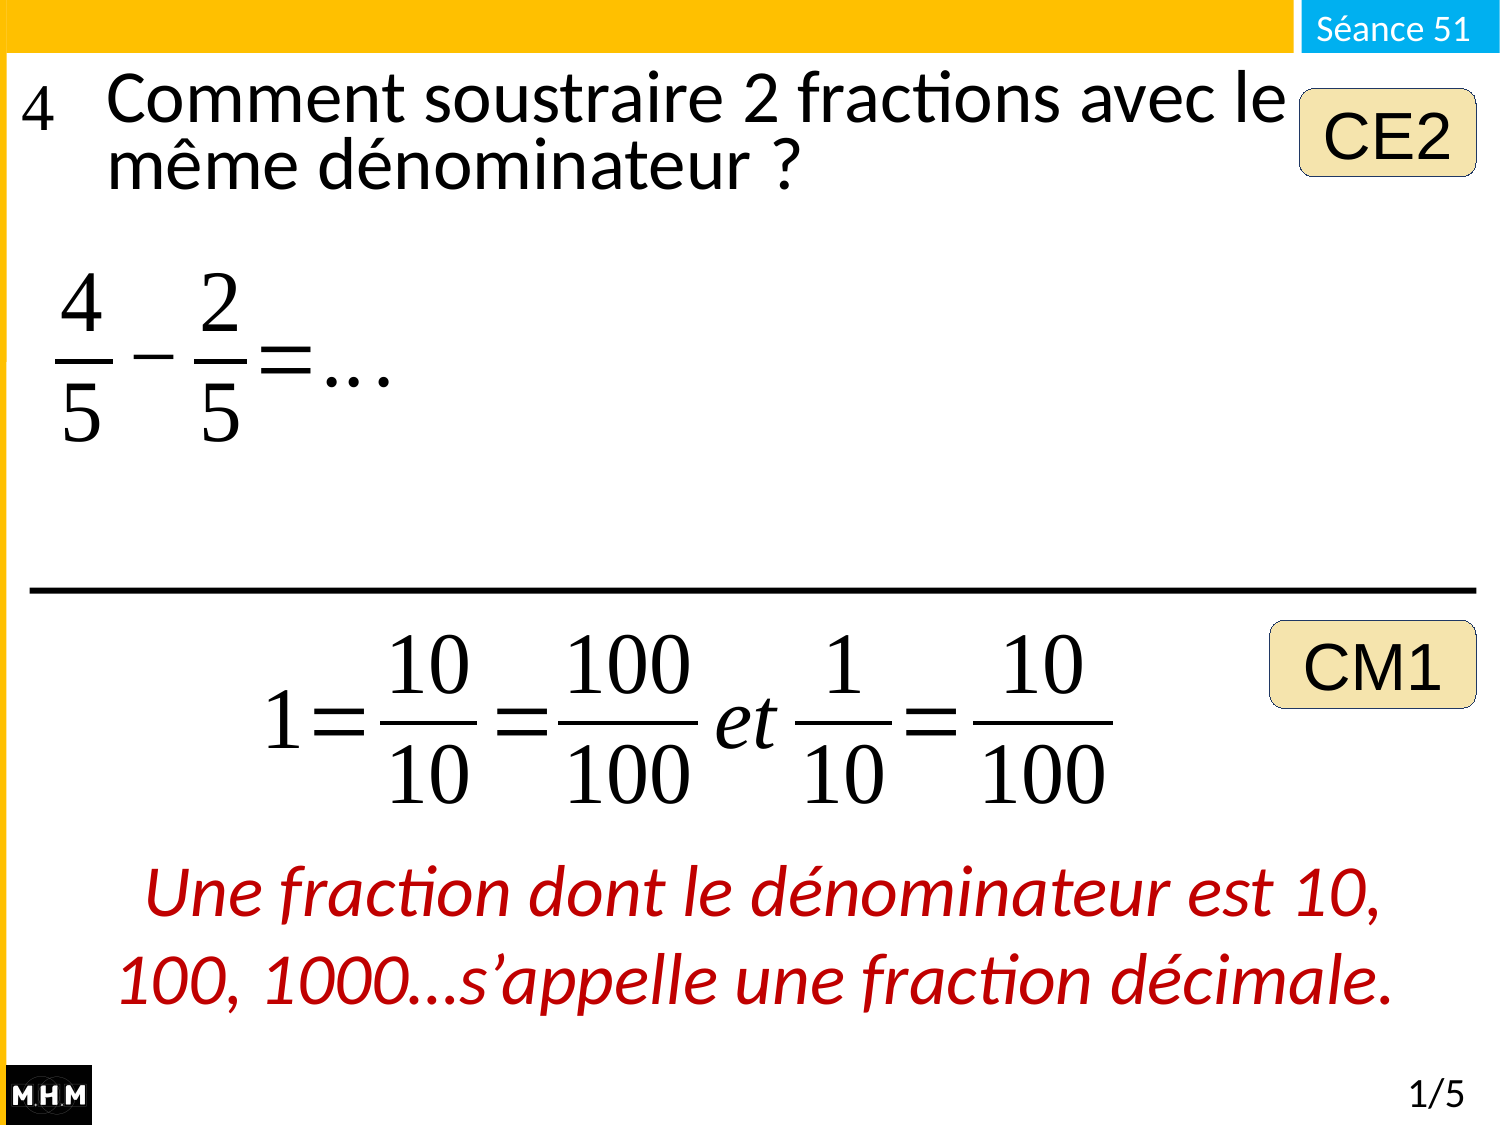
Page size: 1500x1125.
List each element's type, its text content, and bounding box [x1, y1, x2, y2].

text_box CE2 [1299, 88, 1477, 177]
text_box CM1 [1269, 620, 1477, 709]
list 1/5 [1373, 1064, 1500, 1125]
title Comment soustraire 2 fractions avec le même dénominateur ? [91, 60, 1385, 212]
picture [6, 1065, 92, 1125]
text_box Une fraction dont le dénominateur est 10, 100, 1000…s’appelle une fraction décimale. [59, 835, 1469, 1027]
